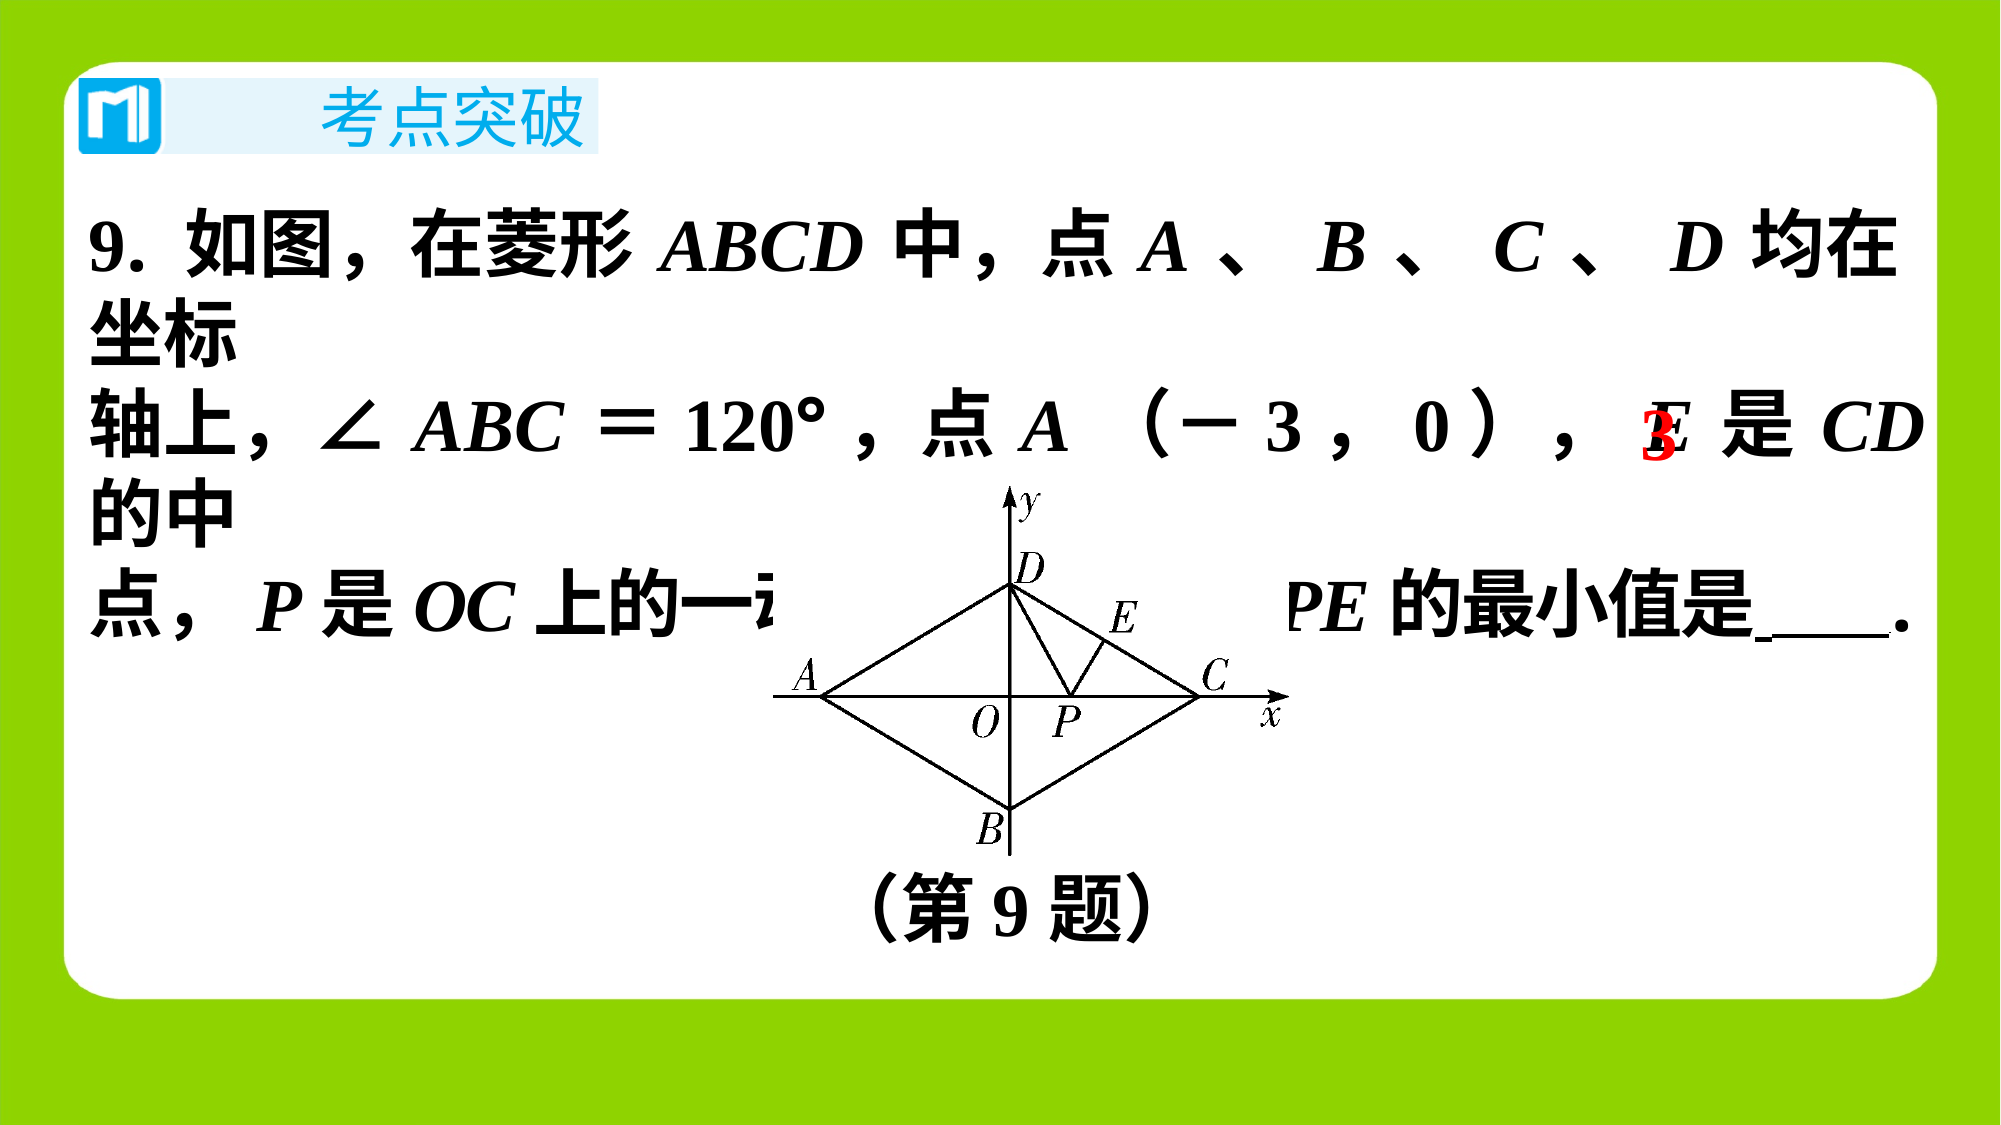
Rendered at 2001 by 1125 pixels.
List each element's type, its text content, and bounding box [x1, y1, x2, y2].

text_box 9. 如图，在菱形ABCD中，点A、B、C、D均在坐标 轴上，∠ABC＝120°，点A（－3，0），E是CD的中 点，P是OC上的一动点，则PD＋PE的最小值是 ⁠. [88, 196, 1974, 560]
picture [0, 0, 2001, 1125]
text_box 3 [1625, 378, 1769, 484]
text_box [773, 486, 1289, 953]
